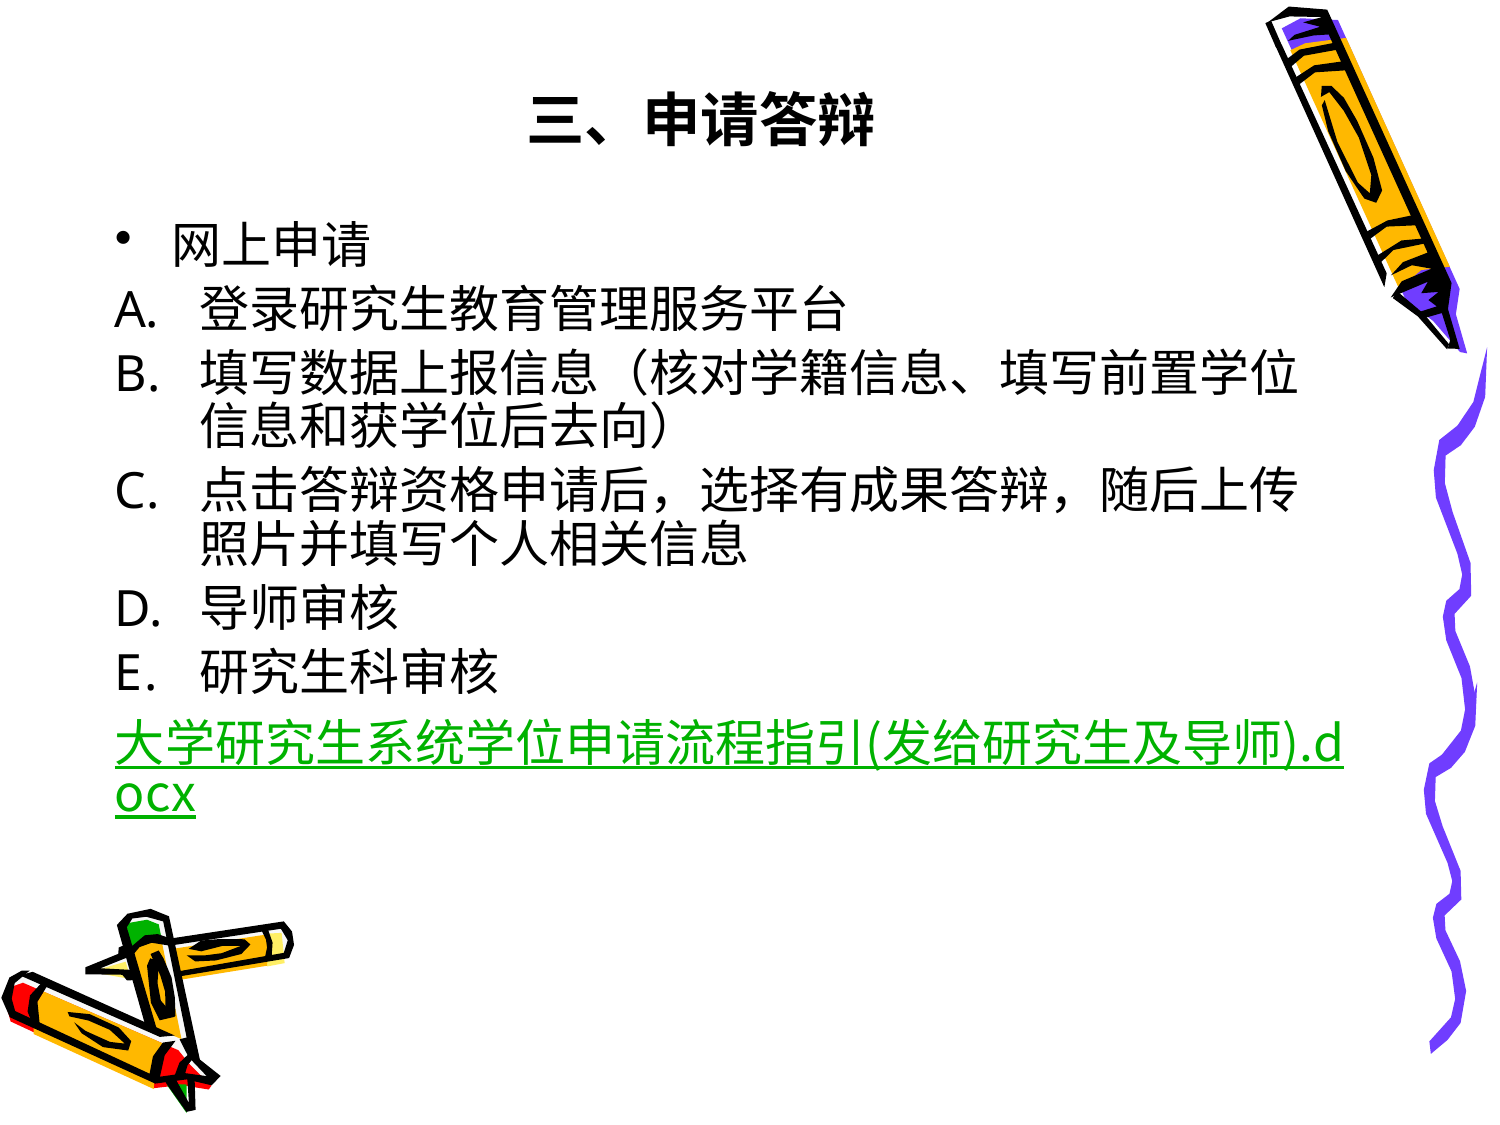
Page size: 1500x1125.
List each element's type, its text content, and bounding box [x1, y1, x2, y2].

title 三、申请答辩 [137, 62, 1265, 162]
list 网上申请 登录研究生教育管理服务平台 填写数据上报信息（核对学籍信息、填写前置学位信息和获学位后去向） 点击答辩资格申请后，选择有成果答辩，随后上传照片并填写个人相关信息 导师审核 研究生科审核 大学研究生系统学位申请流程指引(发给研究生及导师).docx [99, 212, 1363, 1102]
